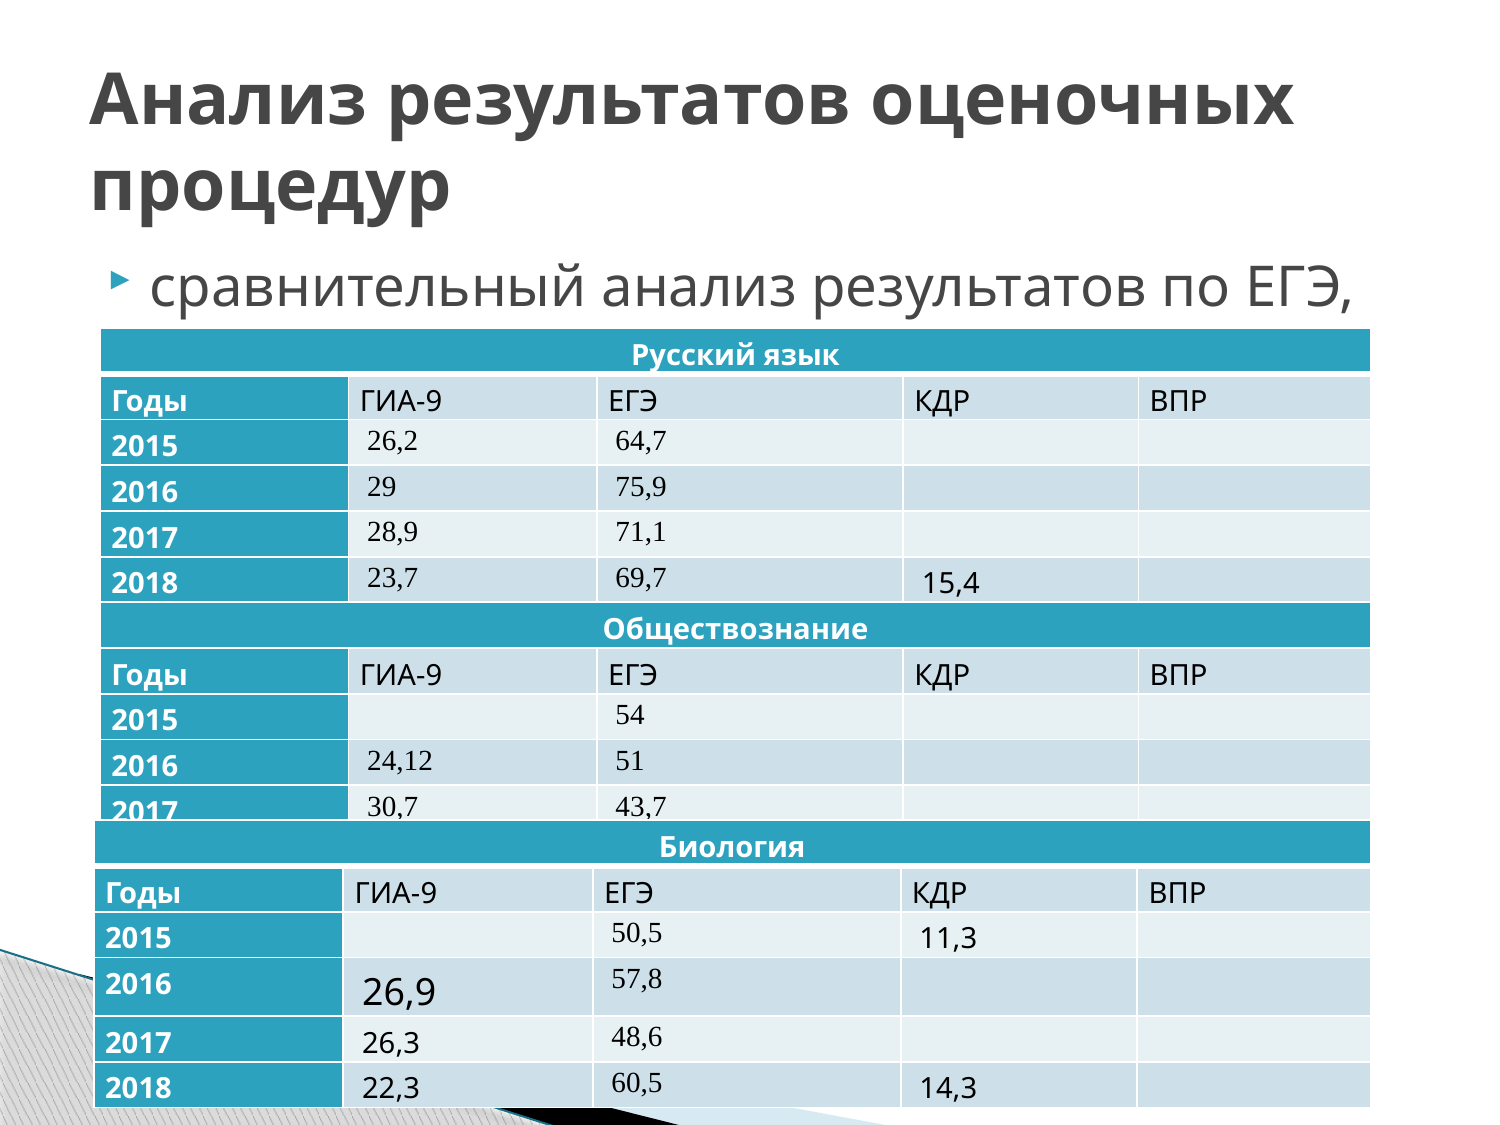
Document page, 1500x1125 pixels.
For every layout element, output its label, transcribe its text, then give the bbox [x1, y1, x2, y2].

table_cell [1139, 466, 1370, 510]
table_cell 50,5 [594, 913, 900, 957]
table_cell 30,7 [349, 786, 596, 819]
table_cell [904, 786, 1138, 819]
table_cell [904, 420, 1138, 464]
table_cell 26,3 [344, 1017, 592, 1061]
table_cell 2016 [101, 466, 348, 510]
table_cell [1138, 913, 1370, 957]
table_cell [1139, 420, 1370, 464]
table_cell [904, 695, 1138, 739]
table_cell 75,9 [598, 466, 902, 510]
table_cell [1139, 786, 1370, 819]
table_cell ВПР [1139, 377, 1370, 419]
table_cell [1138, 1063, 1370, 1107]
table_cell ГИА-9 [344, 869, 592, 911]
table_cell 2018 [95, 1063, 342, 1107]
table_cell 24,12 [349, 740, 596, 784]
table_header Биология [95, 821, 1370, 863]
table_cell КДР [902, 869, 1136, 911]
table_cell [1139, 695, 1370, 739]
title Анализ результатов оценочных процедур [75, 45, 1425, 233]
table_cell [902, 958, 1136, 1015]
table_cell 28,9 [349, 512, 596, 556]
table_cell [1139, 740, 1370, 784]
table_cell 23,7 [349, 558, 596, 601]
table_cell 26,2 [349, 420, 596, 464]
table_cell 2015 [95, 913, 342, 957]
table_cell Годы [95, 869, 342, 911]
table_cell 71,1 [598, 512, 902, 556]
table_cell [1139, 558, 1370, 601]
table_cell [1138, 1017, 1370, 1061]
table_cell [1138, 958, 1370, 1015]
table_cell 22,3 [344, 1063, 592, 1107]
table_cell 69,7 [598, 558, 902, 601]
table_cell 51 [598, 740, 902, 784]
table_cell 60,5 [594, 1063, 900, 1107]
table_cell КДР [904, 377, 1138, 419]
table_cell [349, 695, 596, 739]
table_cell [902, 1017, 1136, 1061]
table_cell Обществознание [101, 603, 1370, 647]
table_cell 2017 [101, 512, 348, 556]
table_cell ЕГЭ [598, 649, 902, 693]
table_cell [904, 466, 1138, 510]
table_cell 54 [598, 695, 902, 739]
table_cell Годы [101, 377, 348, 419]
table_cell 15,4 [904, 558, 1138, 601]
table_cell ЕГЭ [594, 869, 900, 911]
list сравнительный анализ результатов по ЕГЭ, ГИА, ВПР, КДР [75, 243, 1425, 986]
table_cell 26,9 [344, 958, 592, 1015]
table_cell ВПР [1138, 869, 1370, 911]
table_cell [904, 512, 1138, 556]
table_cell 48,6 [594, 1017, 900, 1061]
table_cell 2015 [101, 695, 348, 739]
table_cell ЕГЭ [598, 377, 902, 419]
table_cell 2016 [95, 958, 342, 1015]
table_cell 64,7 [598, 420, 902, 464]
table_cell [344, 913, 592, 957]
table_cell ГИА-9 [349, 649, 596, 693]
table_cell ГИА-9 [349, 377, 596, 419]
table_cell 57,8 [594, 958, 900, 1015]
table_cell КДР [904, 649, 1138, 693]
table_cell 2018 [101, 558, 348, 601]
table_cell 2015 [101, 420, 348, 464]
table_header Русский язык [101, 329, 1370, 371]
table_cell 29 [349, 466, 596, 510]
table_cell 11,3 [902, 913, 1136, 957]
table_cell 14,3 [902, 1063, 1136, 1107]
table_cell 2017 [101, 786, 348, 819]
table_cell [1139, 512, 1370, 556]
table_cell [904, 740, 1138, 784]
table_cell ВПР [1139, 649, 1370, 693]
table_cell 2017 [95, 1017, 342, 1061]
table_cell Годы [101, 649, 348, 693]
table_cell 2016 [101, 740, 348, 784]
table_cell 43,7 [598, 786, 902, 819]
